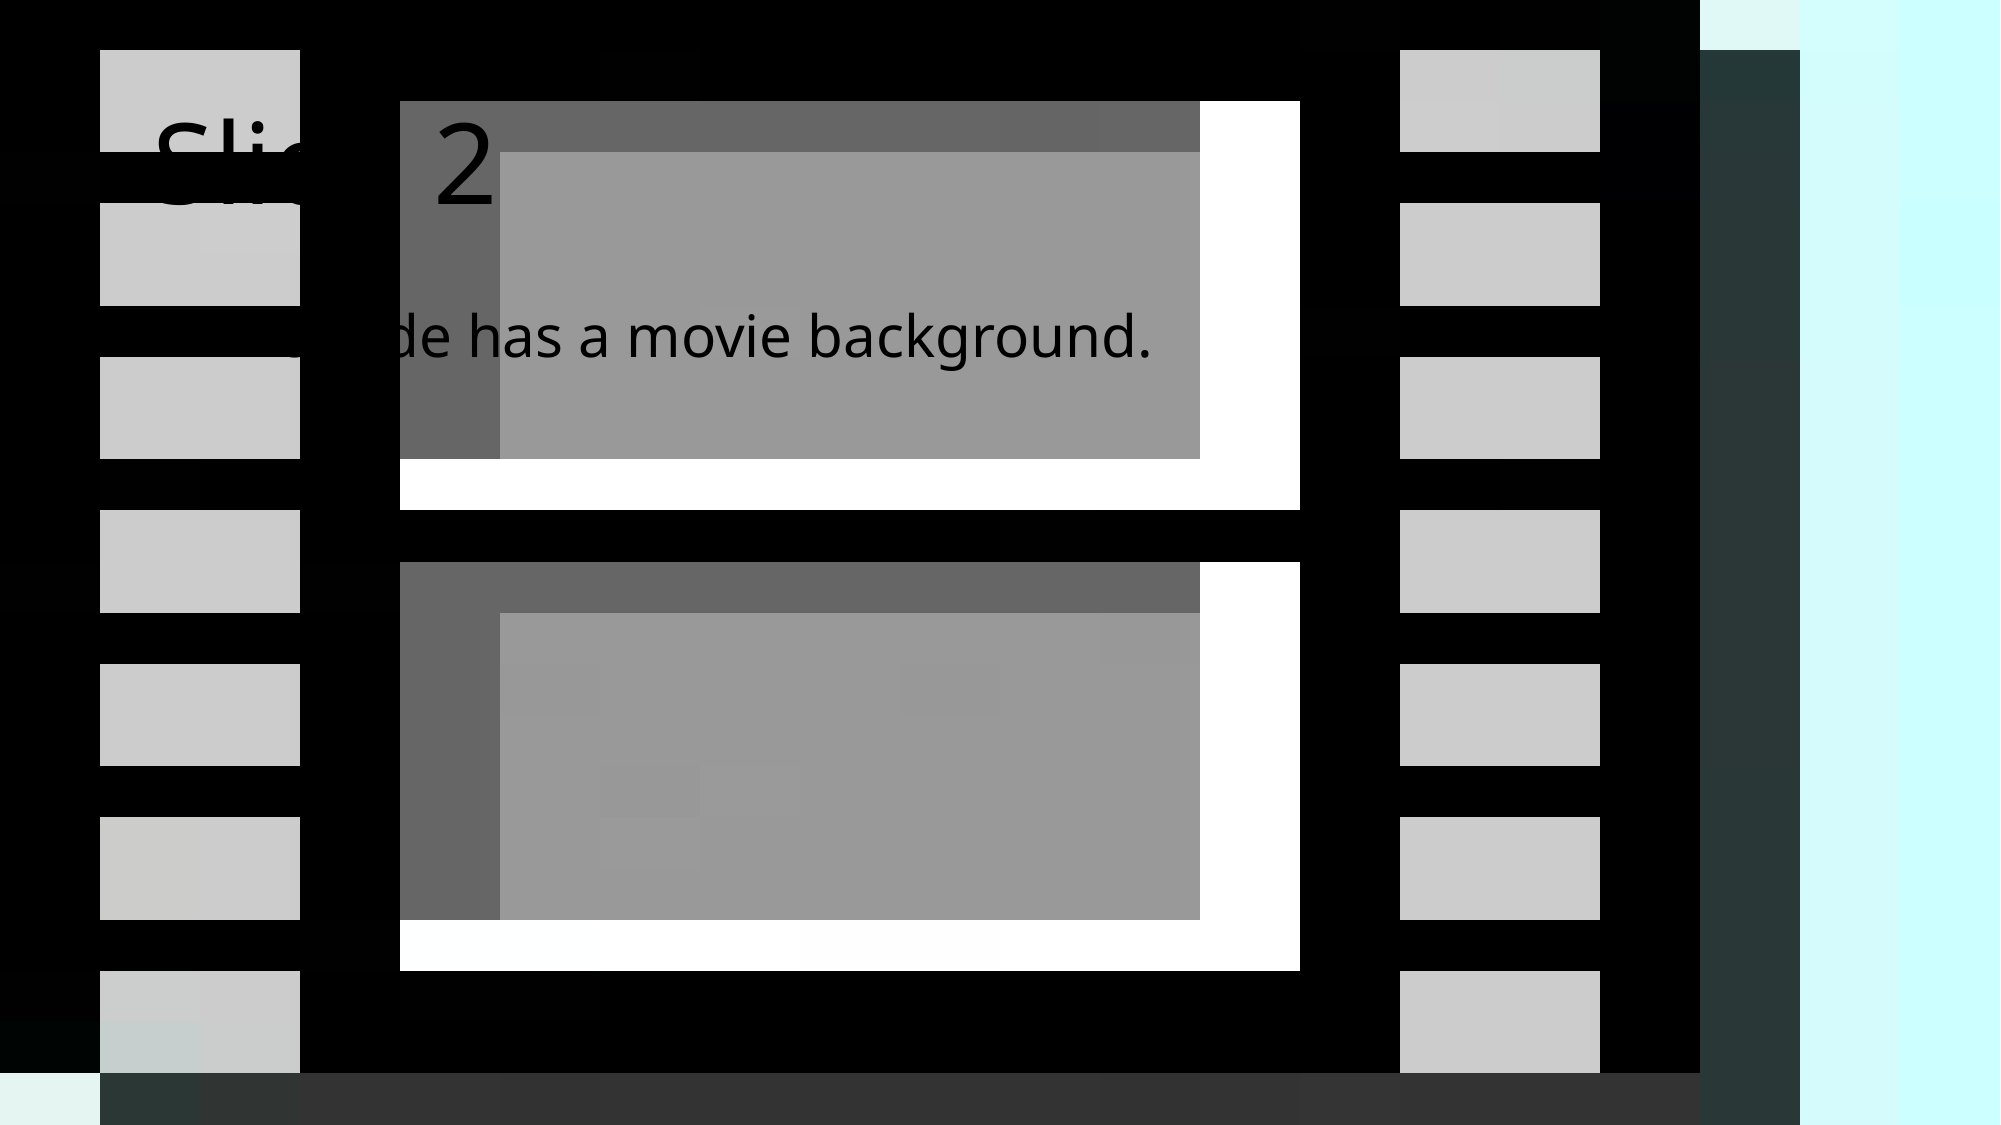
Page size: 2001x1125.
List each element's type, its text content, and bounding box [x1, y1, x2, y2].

title Slide 2 [137, 59, 1863, 278]
picture [0, 0, 2001, 1125]
list This slide has a movie background. [183, 299, 1863, 1014]
